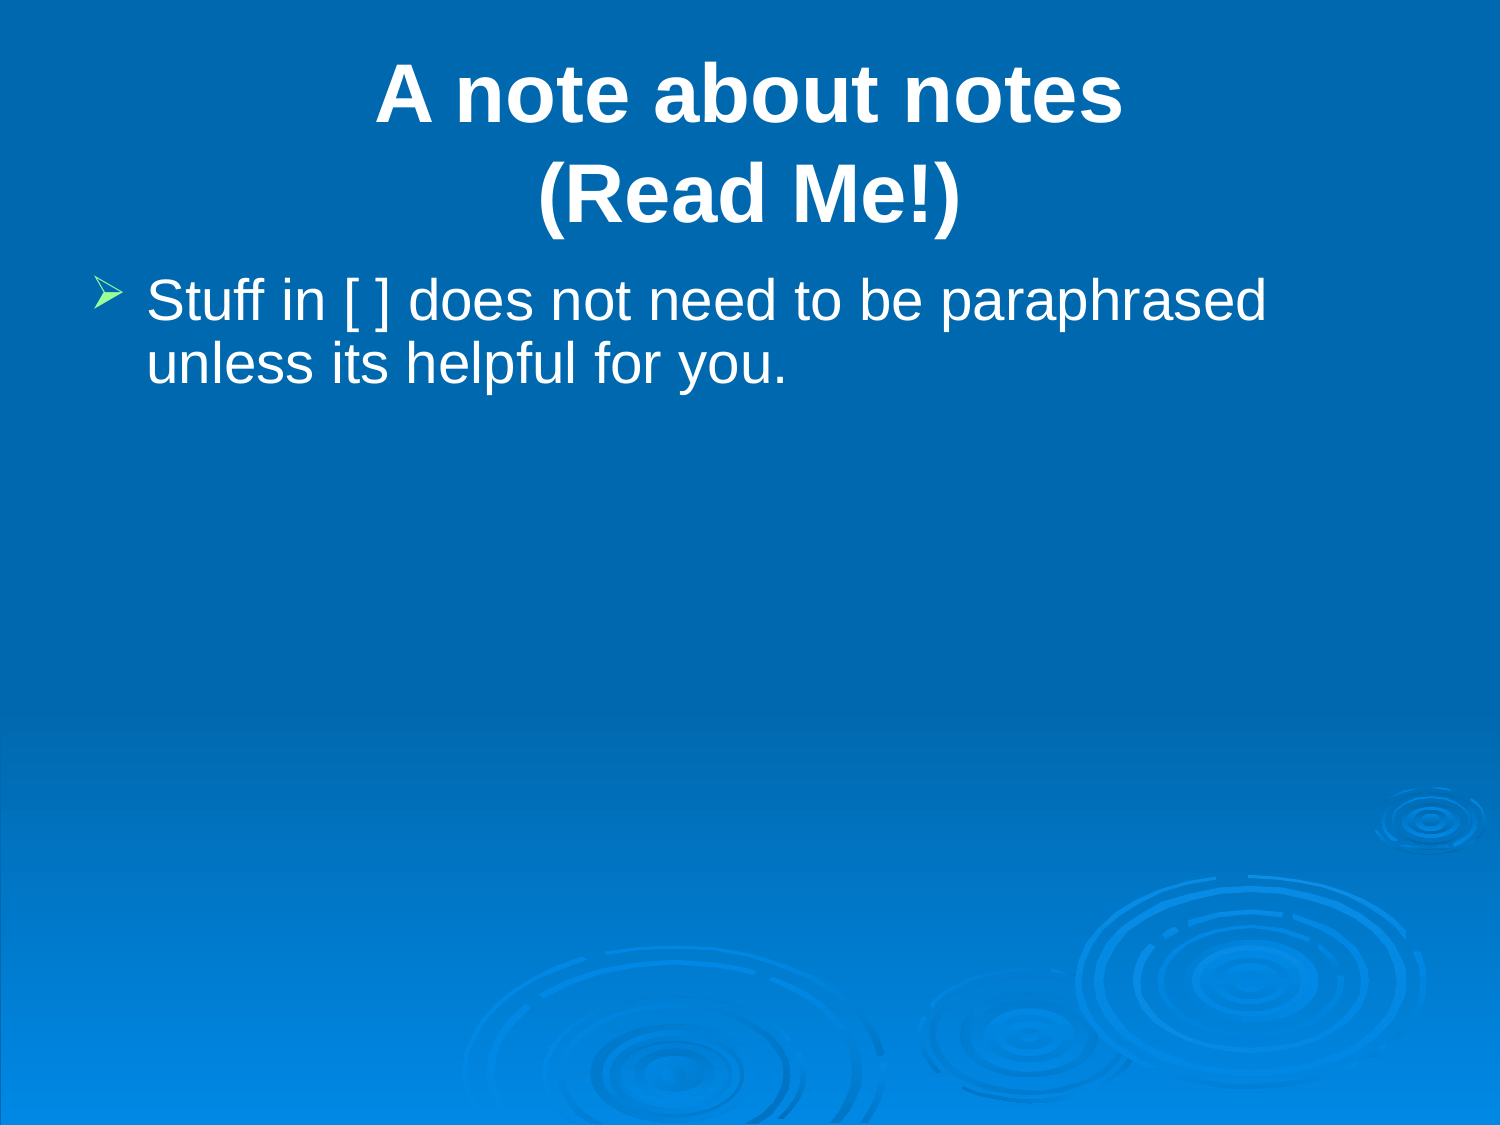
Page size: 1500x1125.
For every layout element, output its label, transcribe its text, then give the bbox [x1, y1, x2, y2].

title A note about notes (Read Me!) [74, 45, 1426, 233]
list Stuff in [ ] does not need to be paraphrased unless its helpful for you. [74, 262, 1426, 1006]
